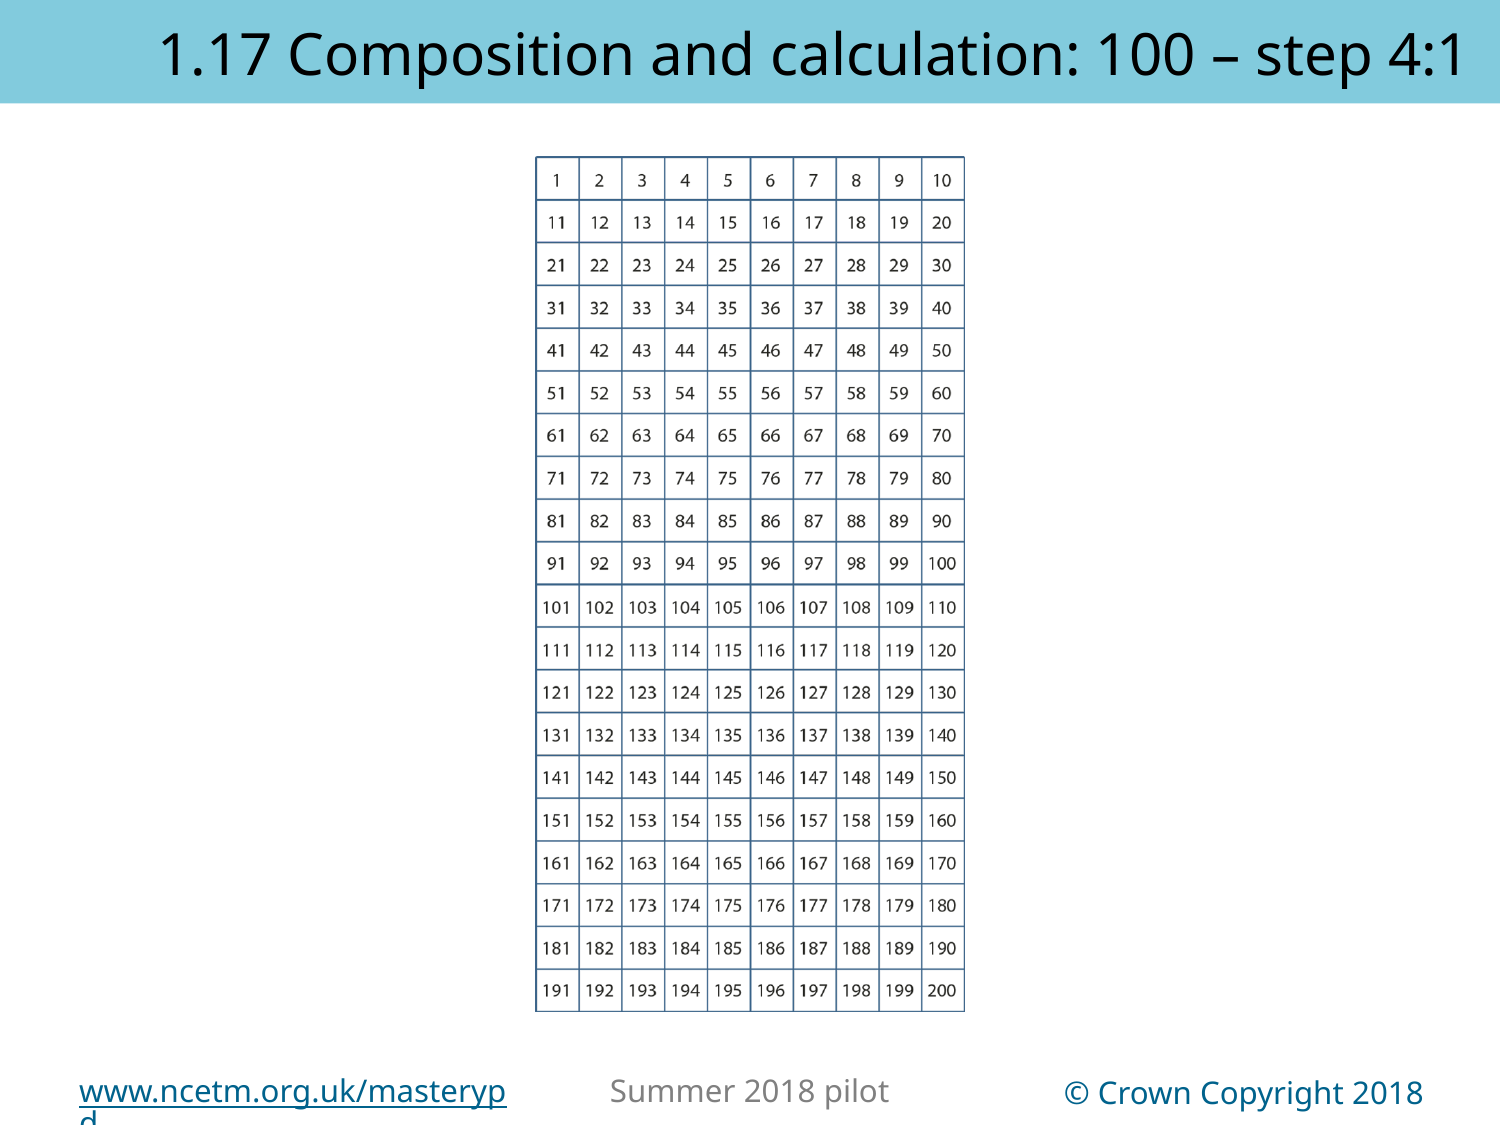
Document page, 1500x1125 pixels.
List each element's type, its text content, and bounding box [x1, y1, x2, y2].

list 1.17 Composition and calculation: 100 – step 4:1 [0, 0, 1500, 104]
picture [535, 156, 965, 1013]
